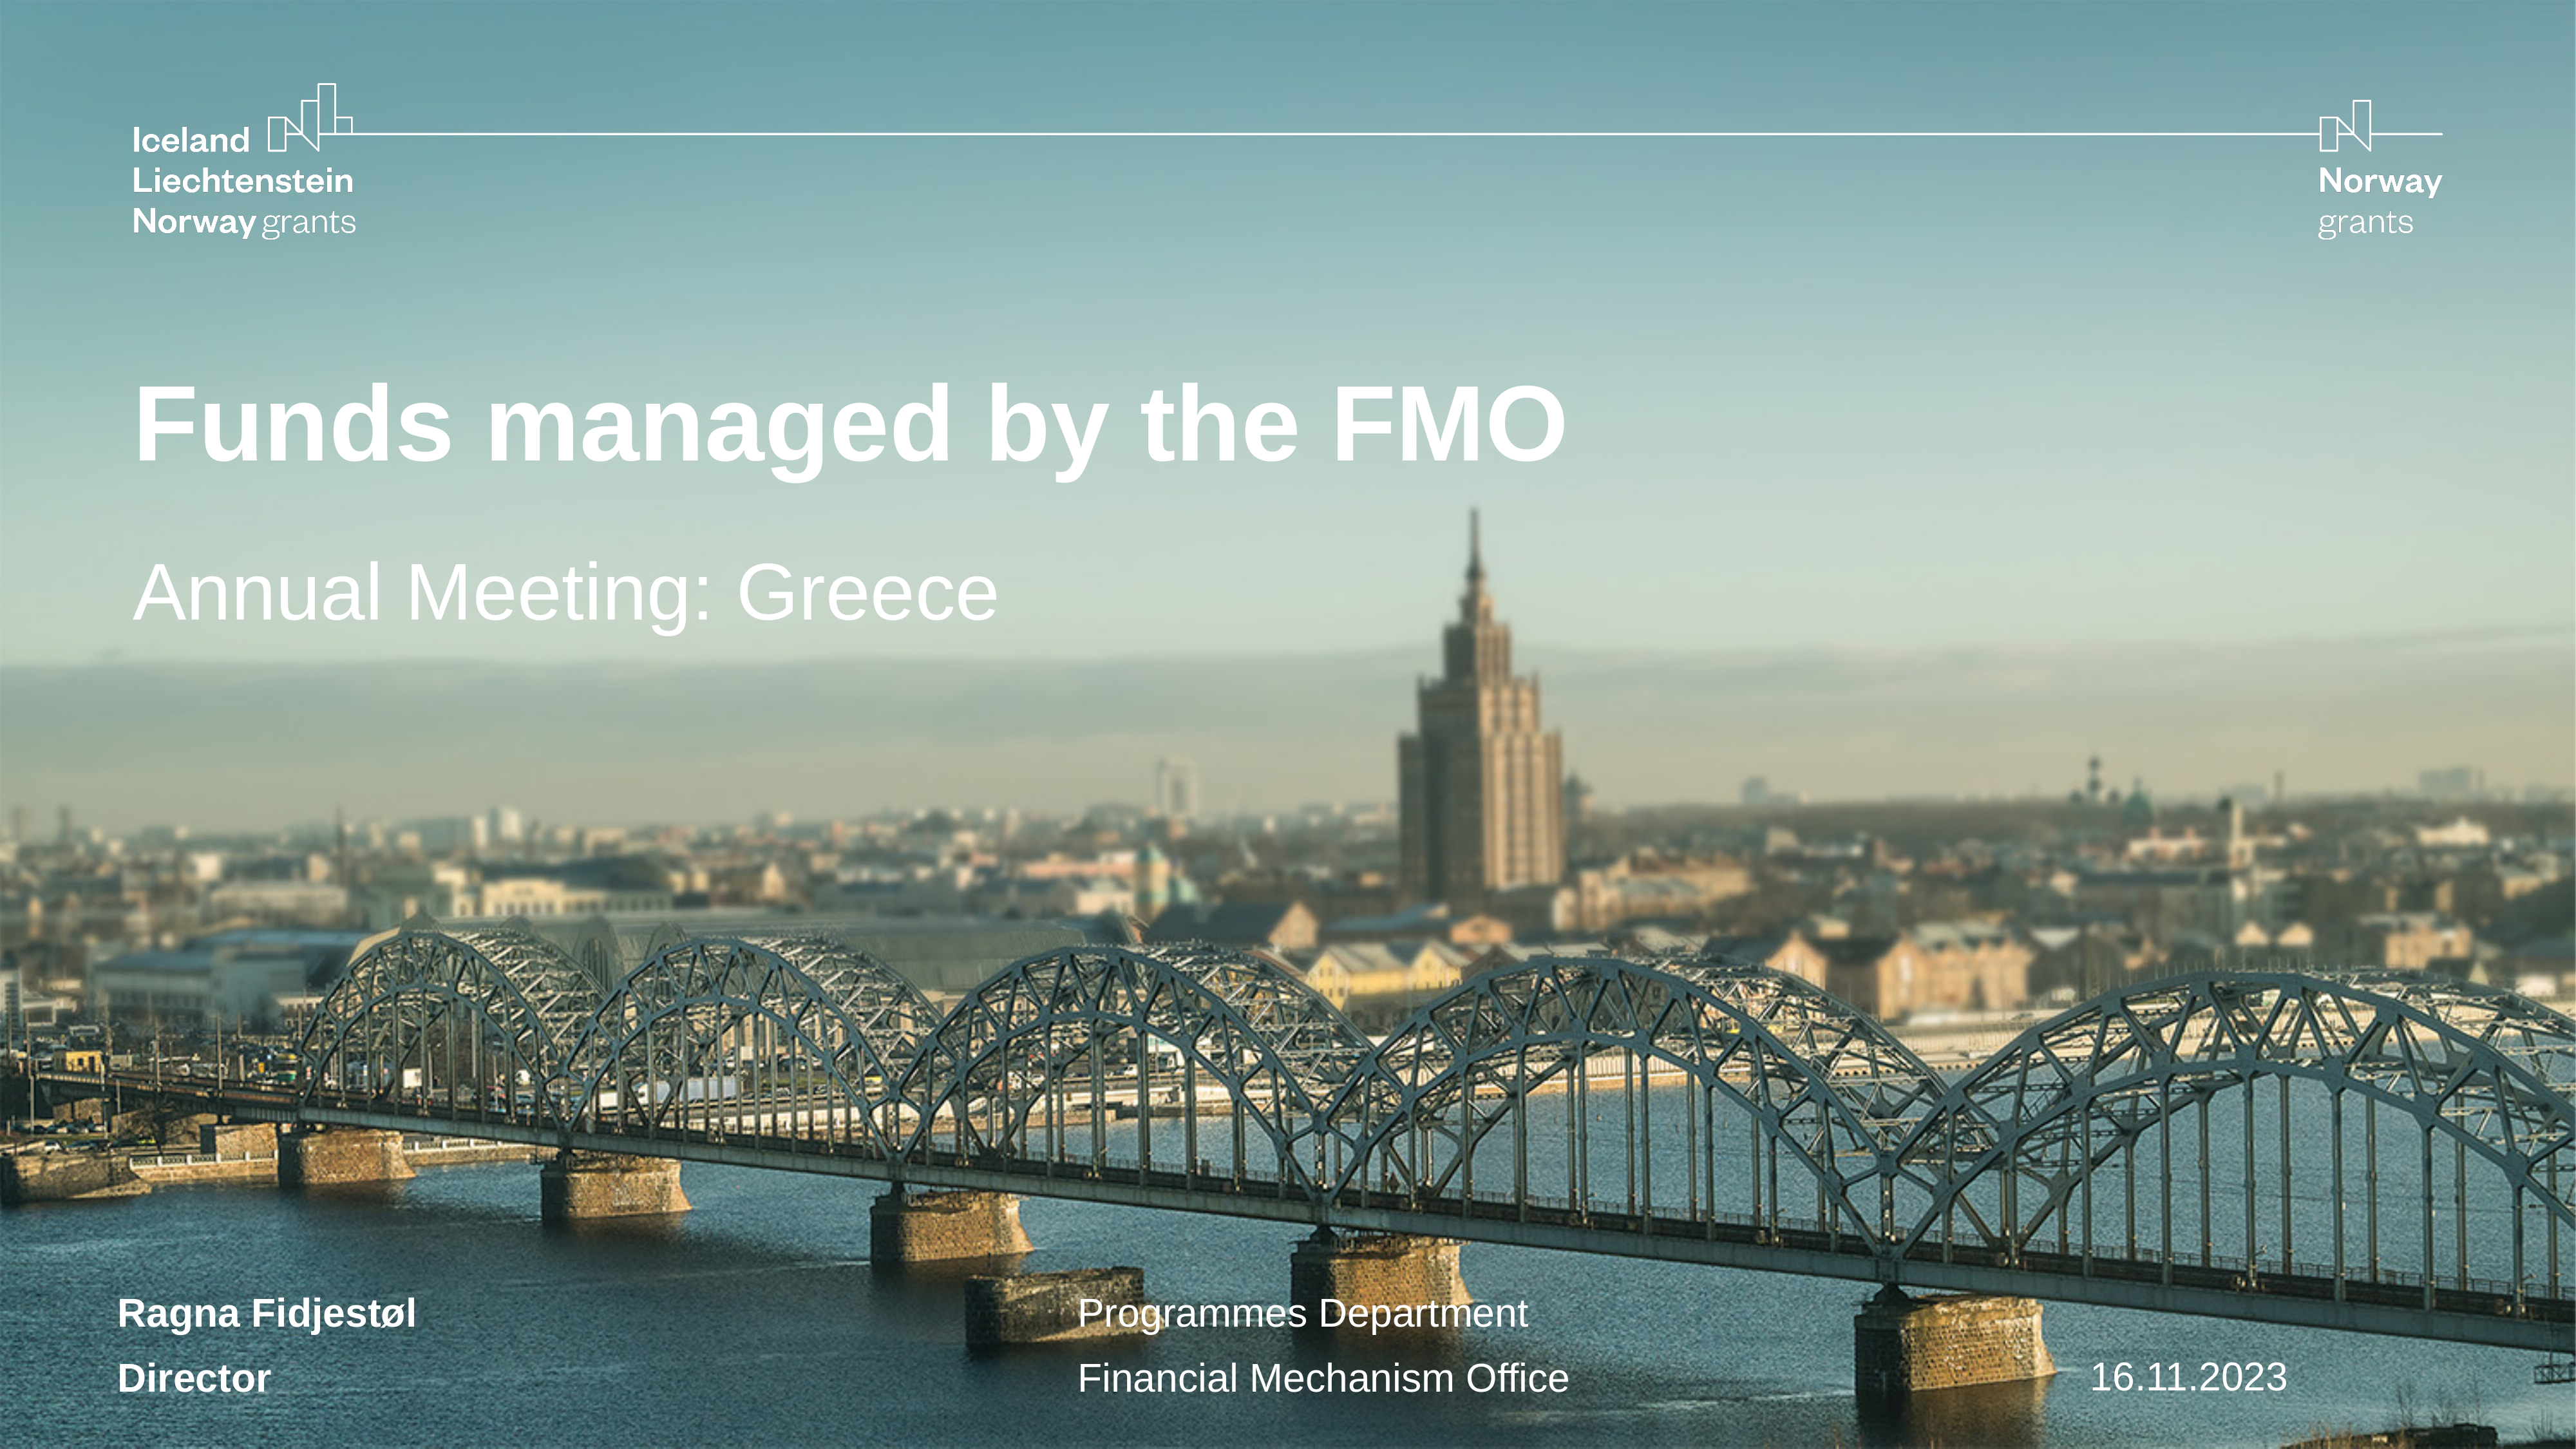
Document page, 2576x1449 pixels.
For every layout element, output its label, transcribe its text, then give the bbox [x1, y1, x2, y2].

list Financial Mechanism Office [1077, 1351, 1793, 1400]
text_box Annual Meeting: Greece [133, 539, 1807, 636]
title Funds managed by the FMO [133, 352, 2331, 483]
list Ragna Fidjestøl [117, 1286, 634, 1336]
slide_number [2080, 1345, 2502, 1404]
list Programmes Department [1077, 1286, 1793, 1336]
list Director [117, 1351, 1077, 1400]
picture [0, 0, 2576, 1449]
